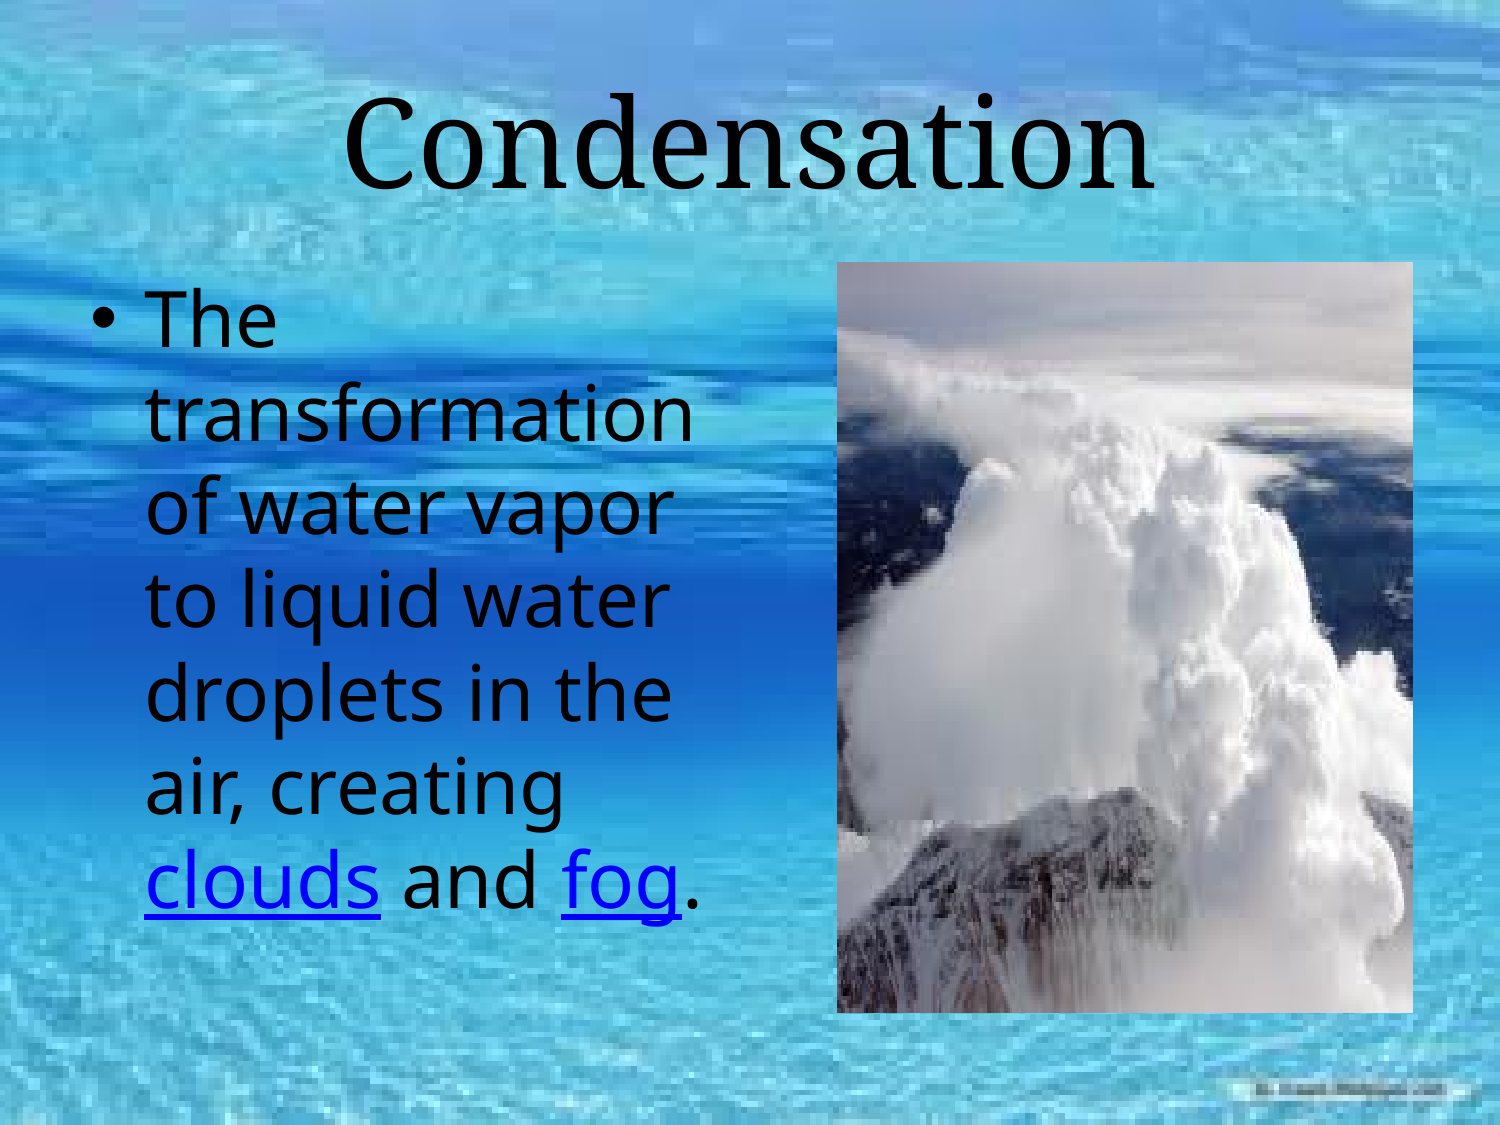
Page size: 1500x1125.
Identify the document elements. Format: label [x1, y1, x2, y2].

list [837, 262, 1413, 1013]
picture [0, 0, 1500, 1125]
